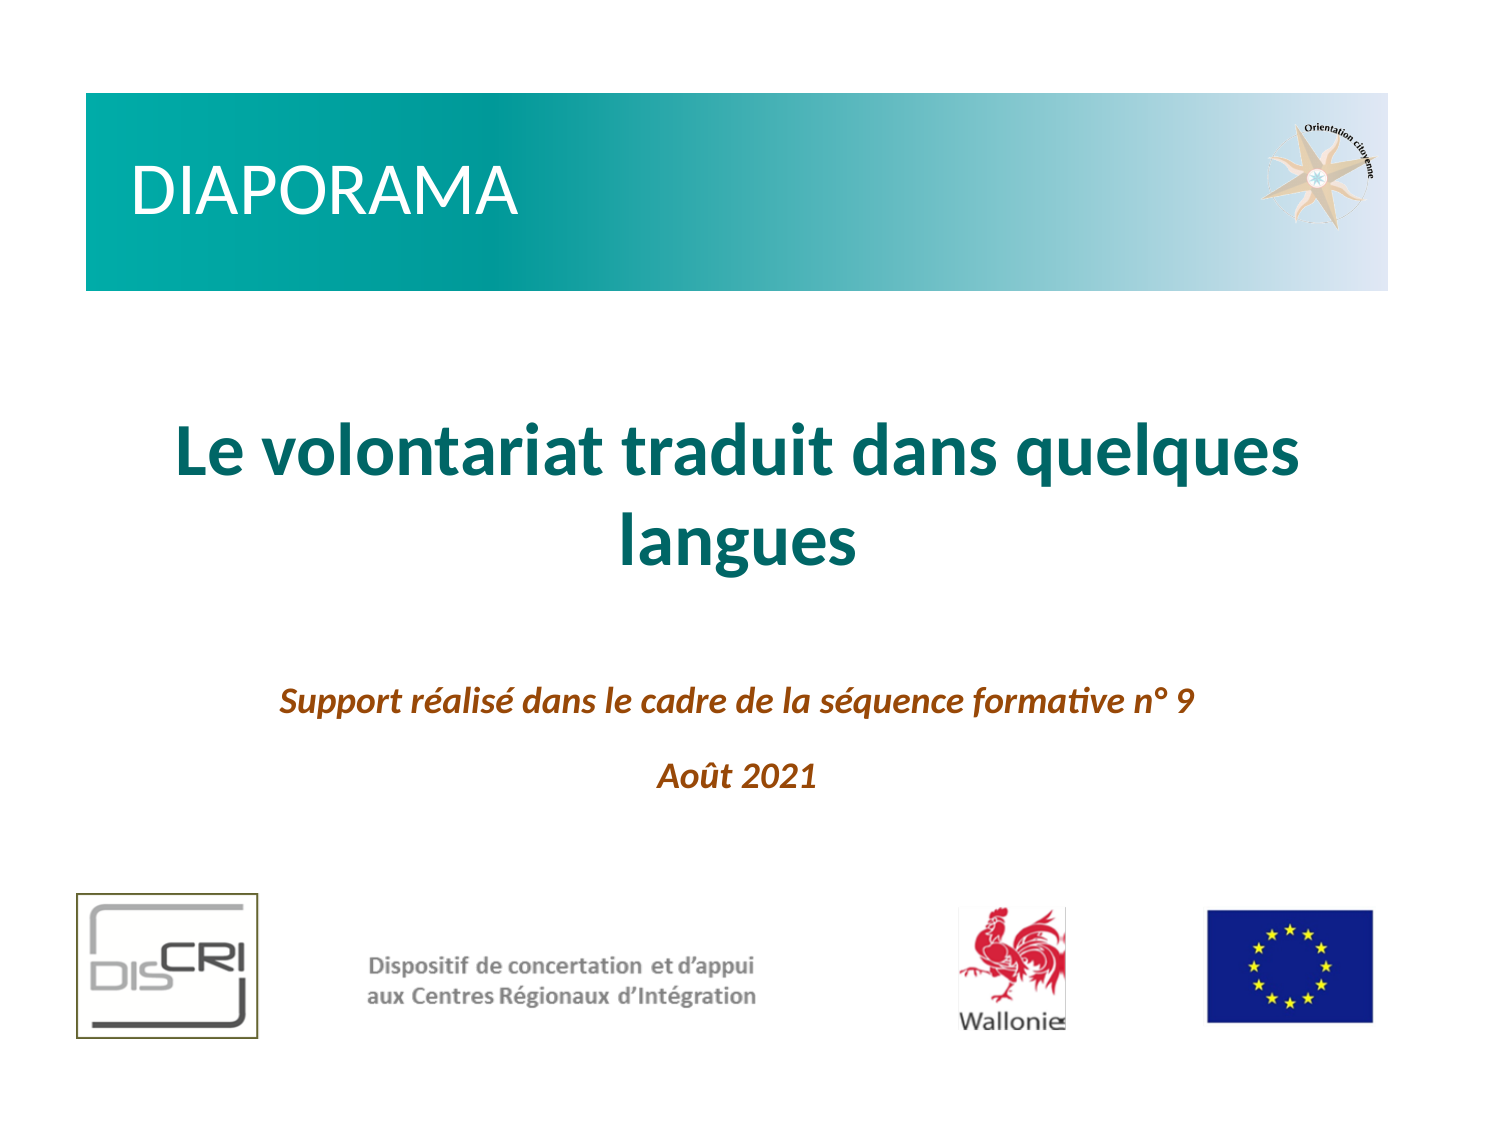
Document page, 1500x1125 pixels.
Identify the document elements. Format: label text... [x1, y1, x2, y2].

picture [86, 93, 1389, 291]
title Le volontariat traduit dans quelques langues [101, 432, 1376, 638]
text_box Support réalisé dans le cadre de la séquence formative n° 9 Août 2021 [108, 668, 1366, 804]
picture [76, 892, 1377, 1039]
